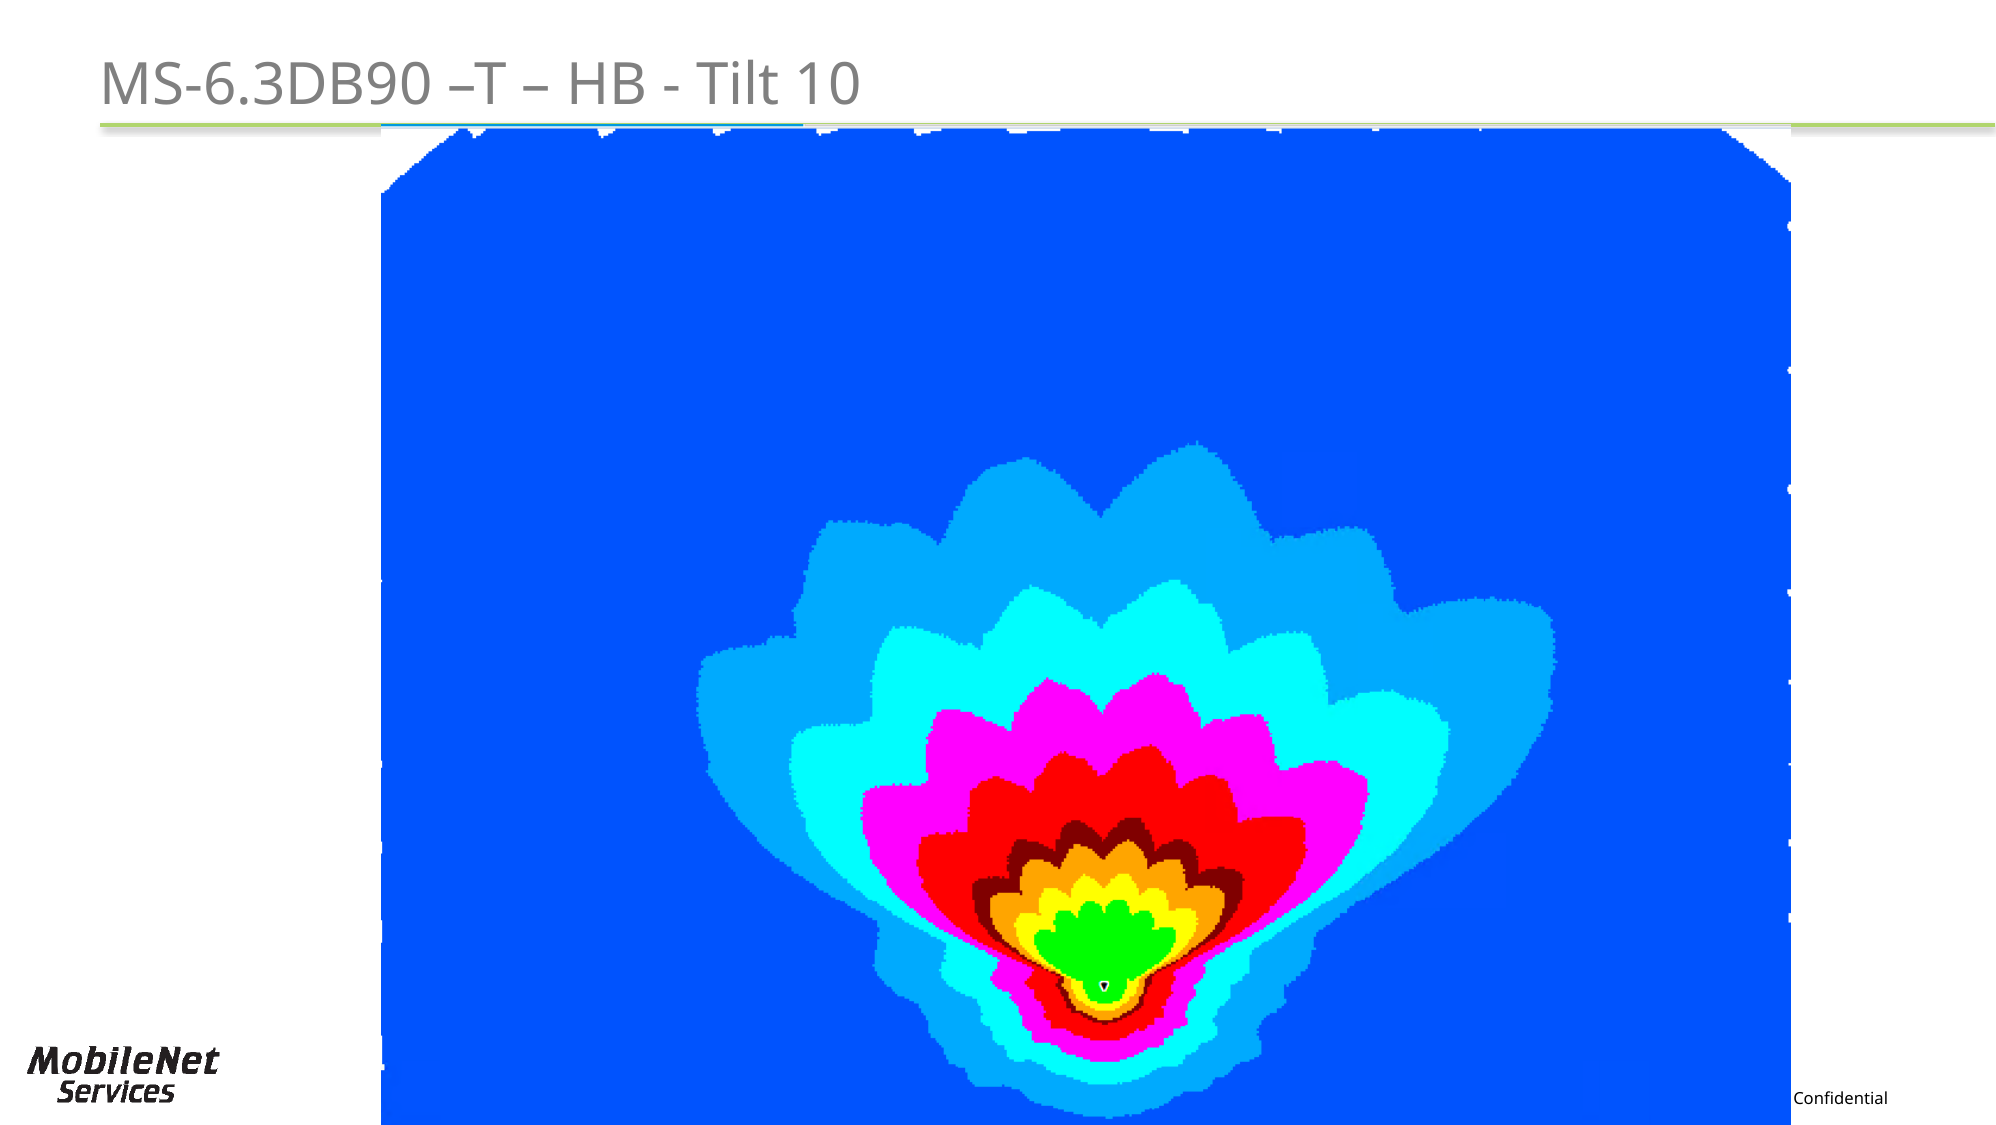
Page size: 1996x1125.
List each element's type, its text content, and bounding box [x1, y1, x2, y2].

picture [380, 124, 1791, 1125]
title MS-6.3DB90 –T – HB - Tilt 10 [85, 0, 1881, 175]
picture [19, 1037, 226, 1113]
